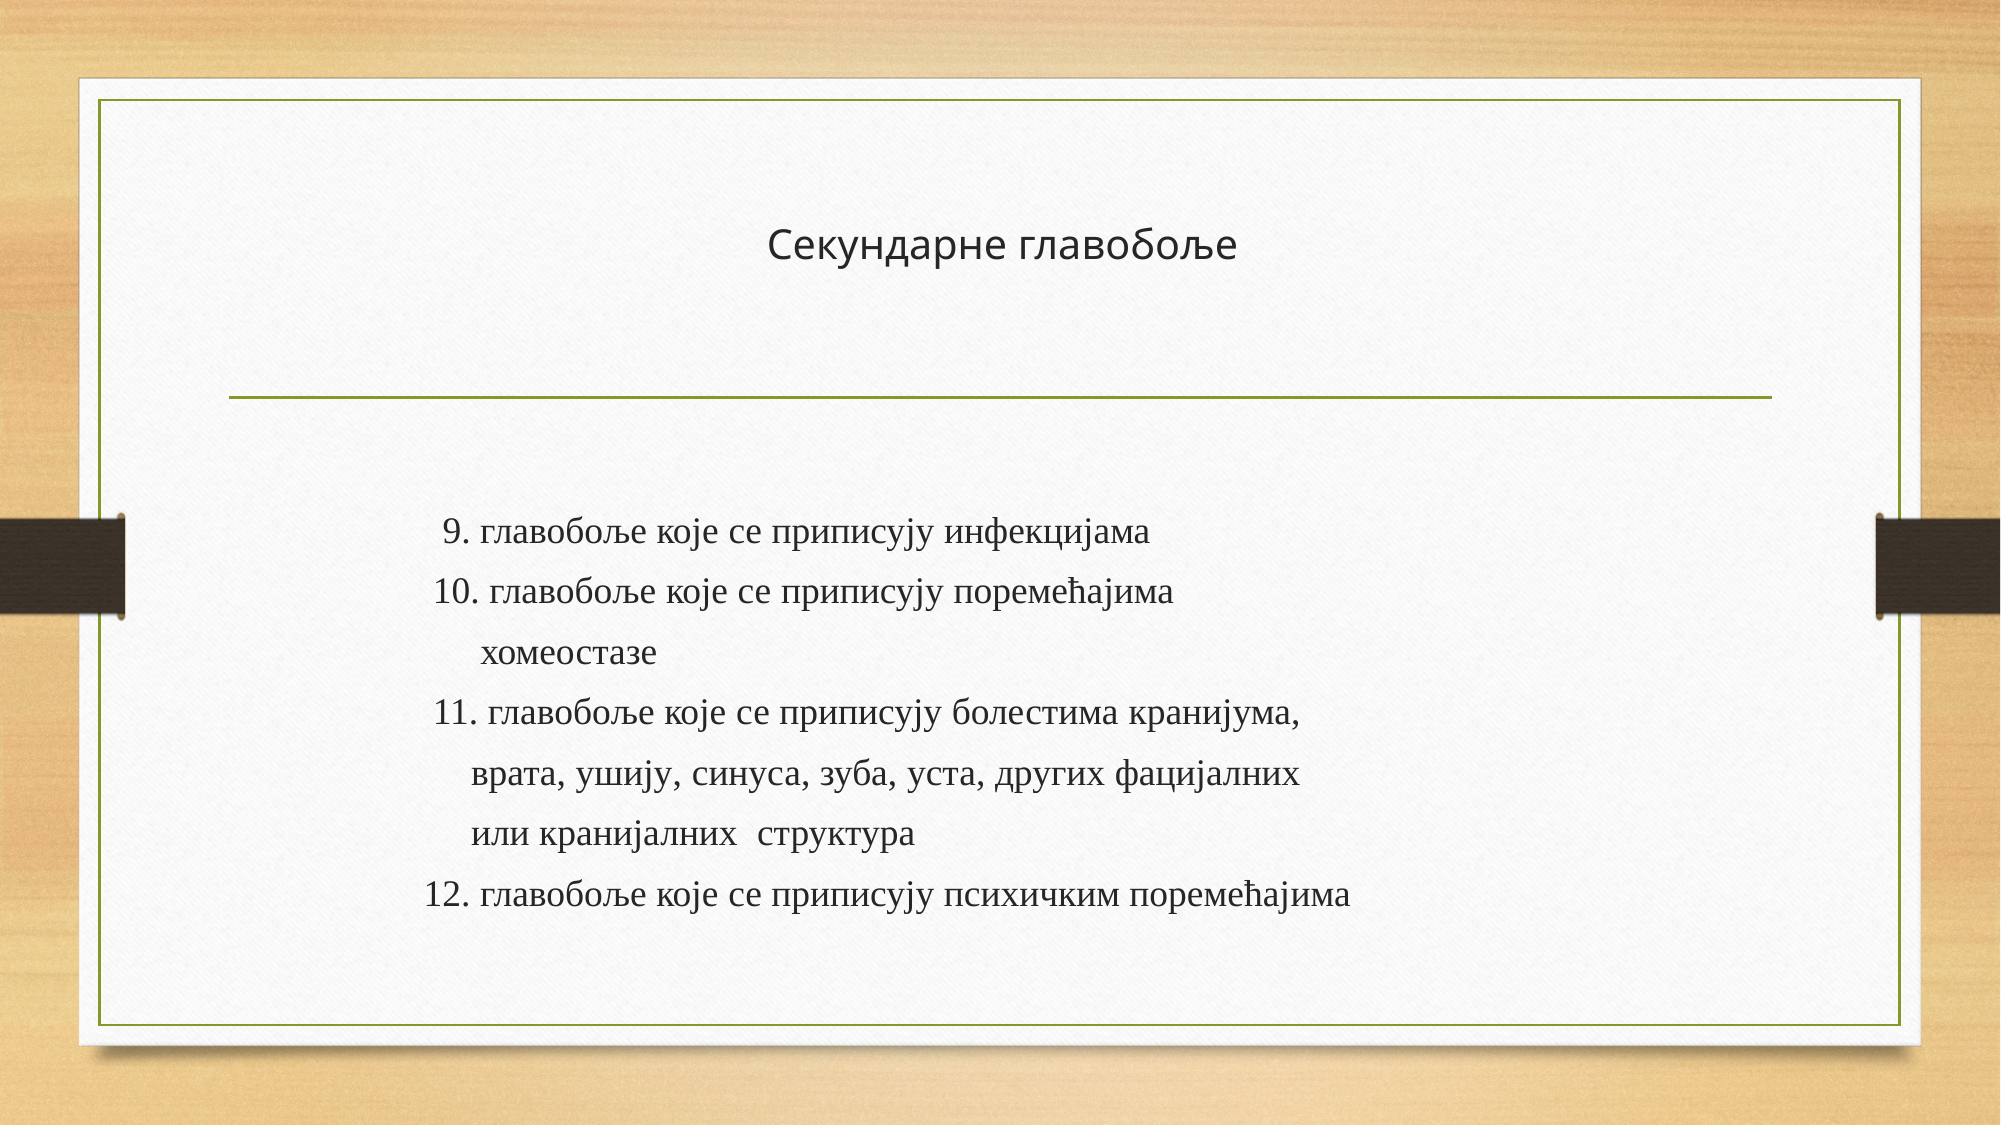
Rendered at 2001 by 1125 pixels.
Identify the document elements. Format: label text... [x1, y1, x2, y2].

list 9. главобоље које се приписују инфекцијама 10. главобоље које се приписују поремећајима хомеостазе 11. главобоље које се приписују болестима кранијума, врата, ушију, синуса, зуба, уста, других фацијалних или кранијалних структура 12. главобоље које се приписују психичким поремећајима [379, 503, 1646, 1032]
picture [0, 0, 2001, 1125]
title Секундарне главобоље [314, 160, 1691, 325]
